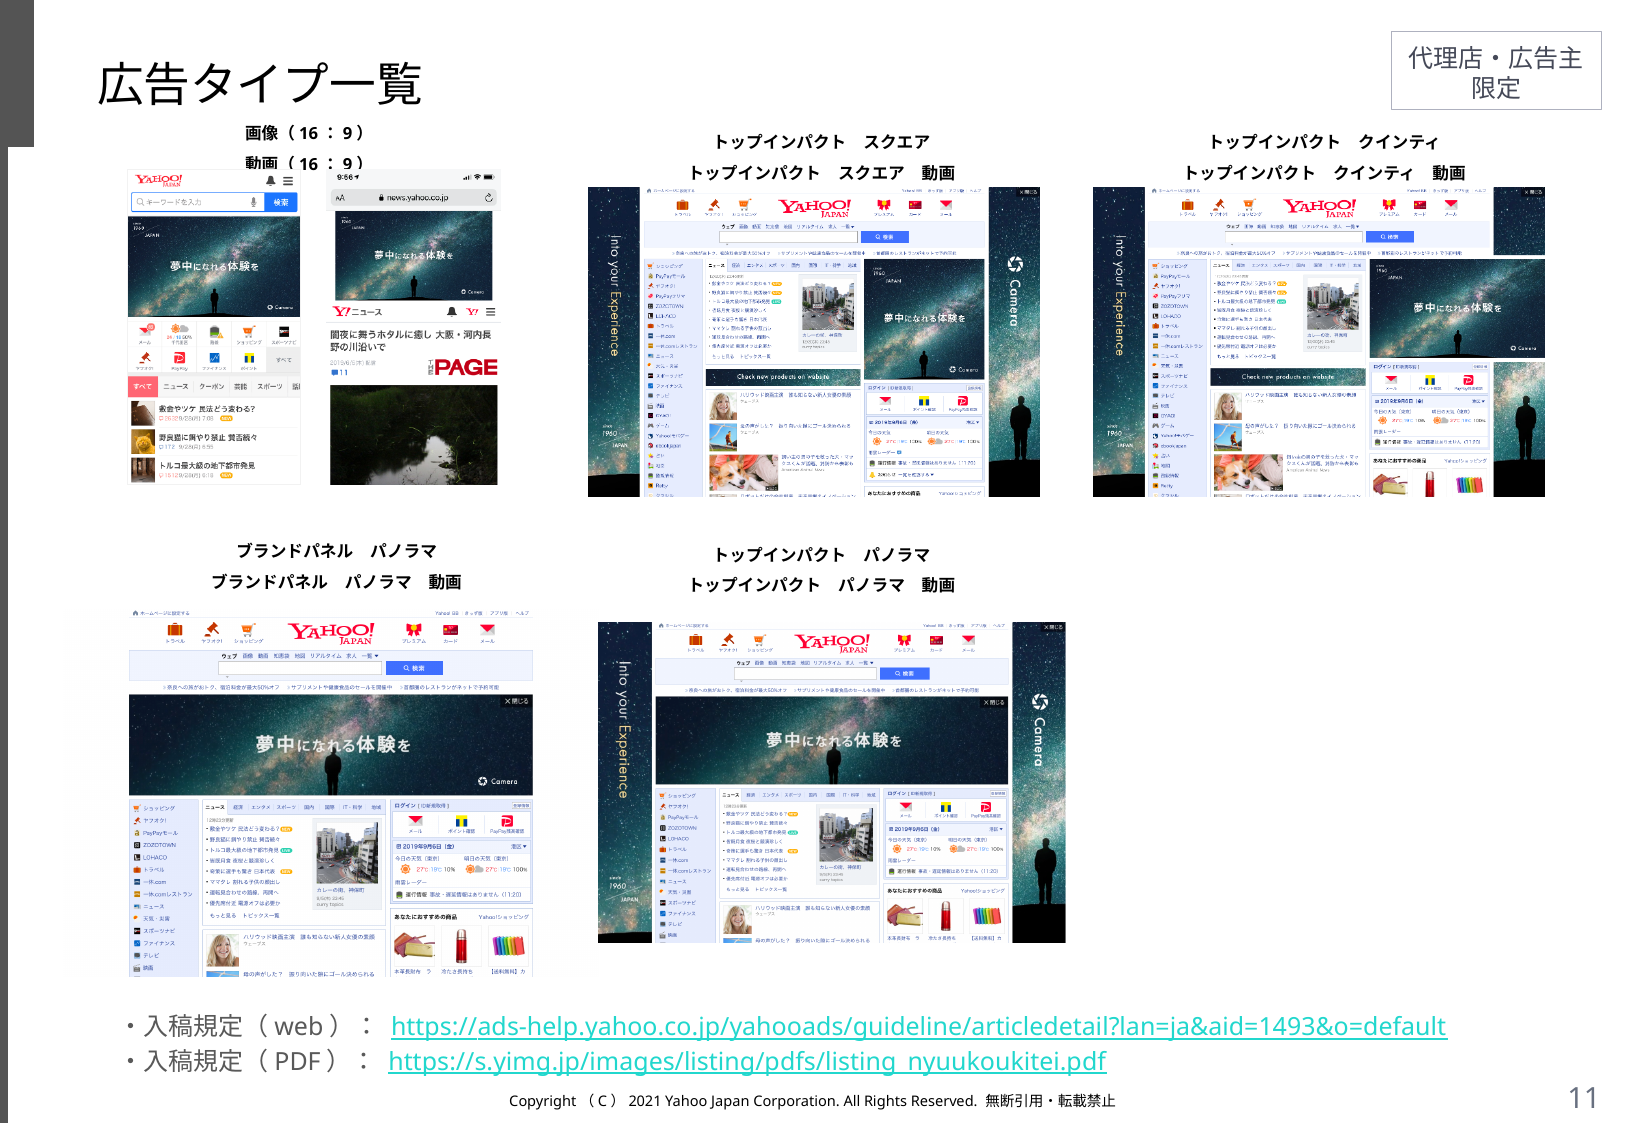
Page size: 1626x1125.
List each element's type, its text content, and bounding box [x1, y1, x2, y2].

text_box トップインパクト スクエア トップインパクト スクエア 動画 [672, 114, 971, 186]
text_box ・入稿規定（web）： https://ads-help.yahoo.co.jp/yahooads/guideline/articledetail?lan=ja&aid=1493&o=default ・入稿規定（PDF）： https://s.yimg.jp/images/listing/pdfs/listing_nyuukoukitei.pdf [103, 1003, 1602, 1087]
text_box トップインパクト パノラマ トップインパクト パノラマ 動画 [592, 526, 1051, 603]
footer Copyright（C）2021 Yahoo Japan Corporation. All Rights Reserved. 無断引用・転載禁止 [458, 1087, 1167, 1125]
text_box トップインパクト クインティ トップインパクト クインティ 動画 [1167, 114, 1482, 185]
picture [127, 168, 302, 485]
title 広告タイプ一覧 [82, 47, 1510, 119]
picture [587, 187, 1040, 498]
picture [326, 168, 501, 485]
text_box 画像（16：9） 動画（16：9） [230, 105, 388, 181]
picture [63, 609, 1066, 977]
text_box ブランドパネル パノラマ ブランドパネル パノラマ 動画 [196, 523, 478, 599]
picture [1092, 186, 1546, 498]
